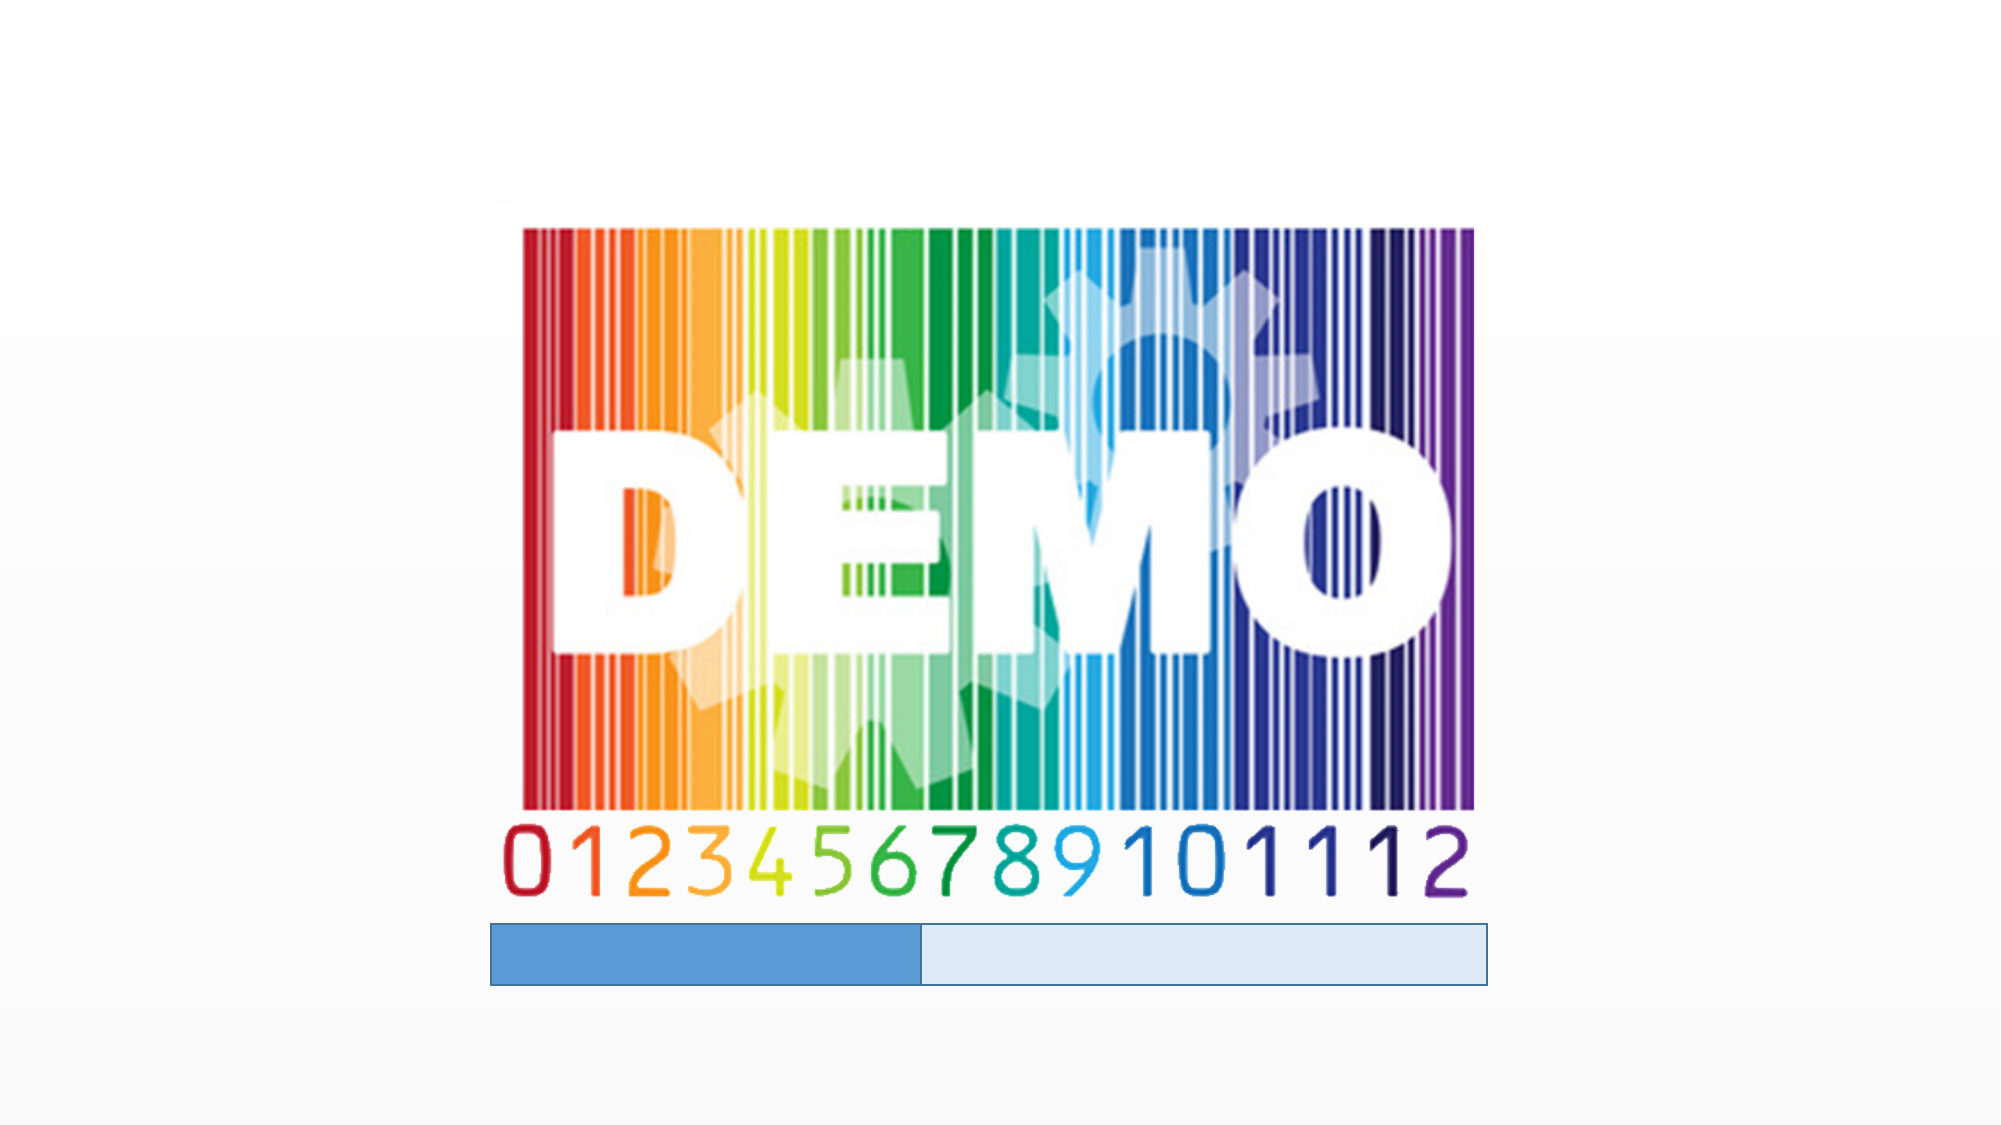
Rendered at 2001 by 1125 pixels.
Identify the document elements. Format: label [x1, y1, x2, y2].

text_box [922, 923, 1488, 986]
text_box [490, 923, 922, 986]
picture [491, 206, 1509, 919]
